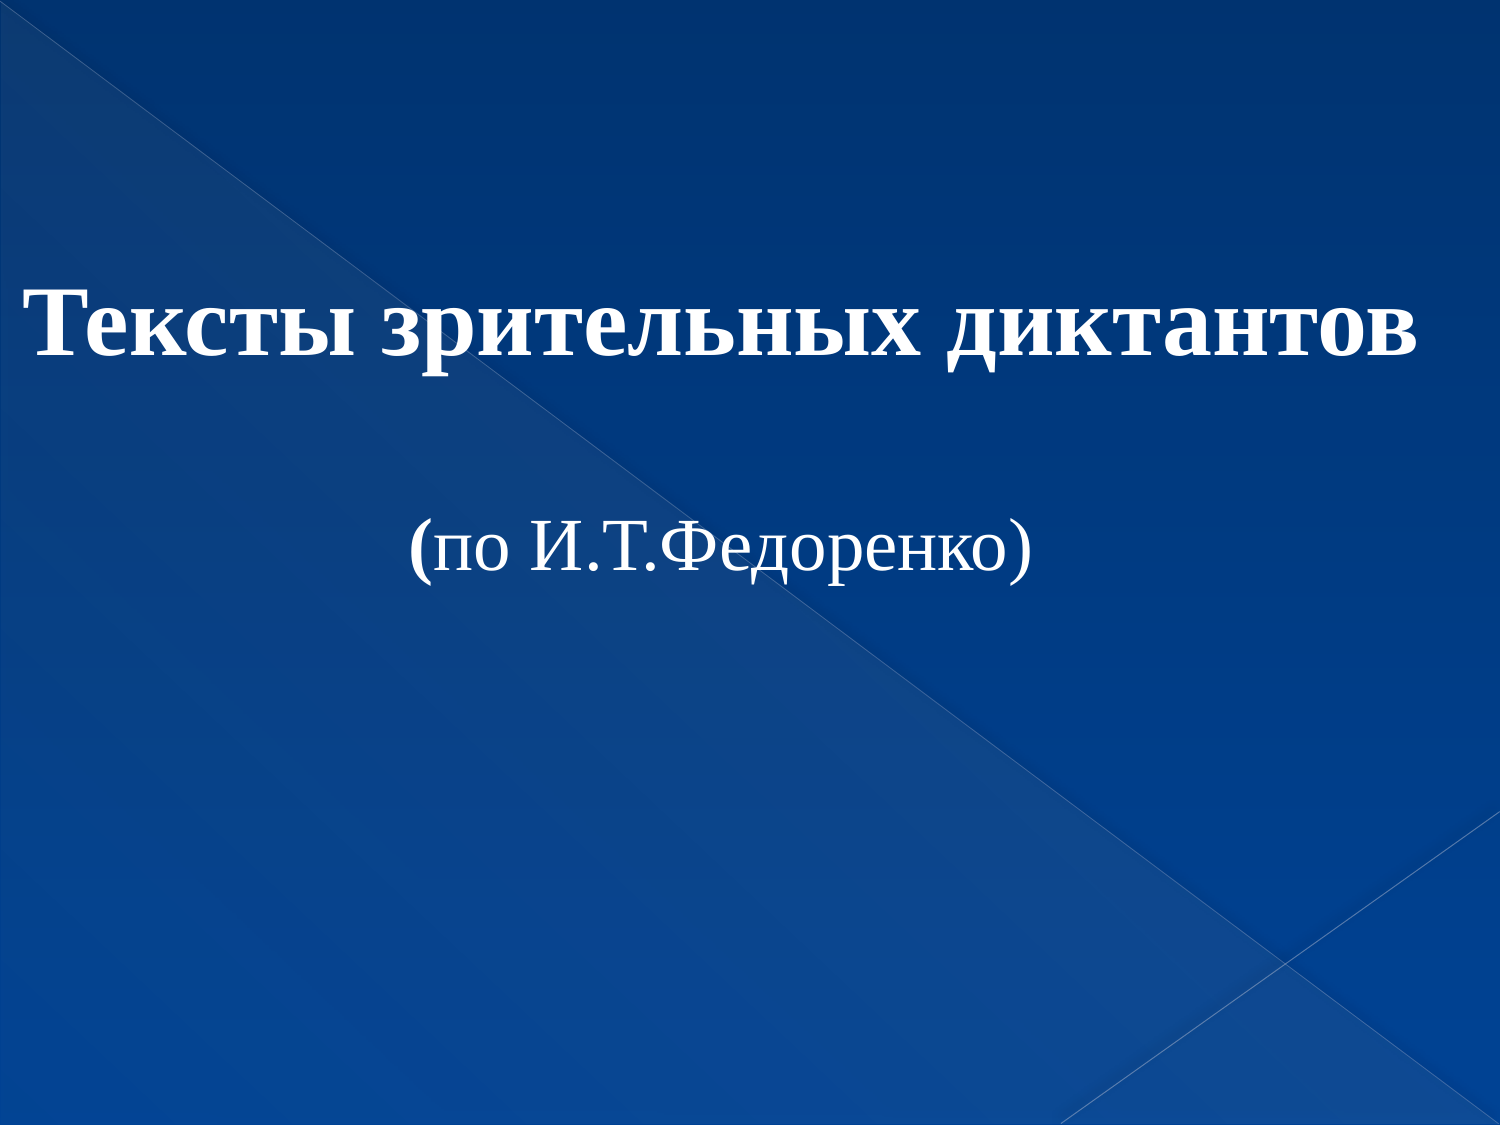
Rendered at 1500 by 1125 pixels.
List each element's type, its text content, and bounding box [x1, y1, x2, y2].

text_box Тексты зрительных диктантов (по И.Т.Федоренко) [0, 247, 1443, 593]
